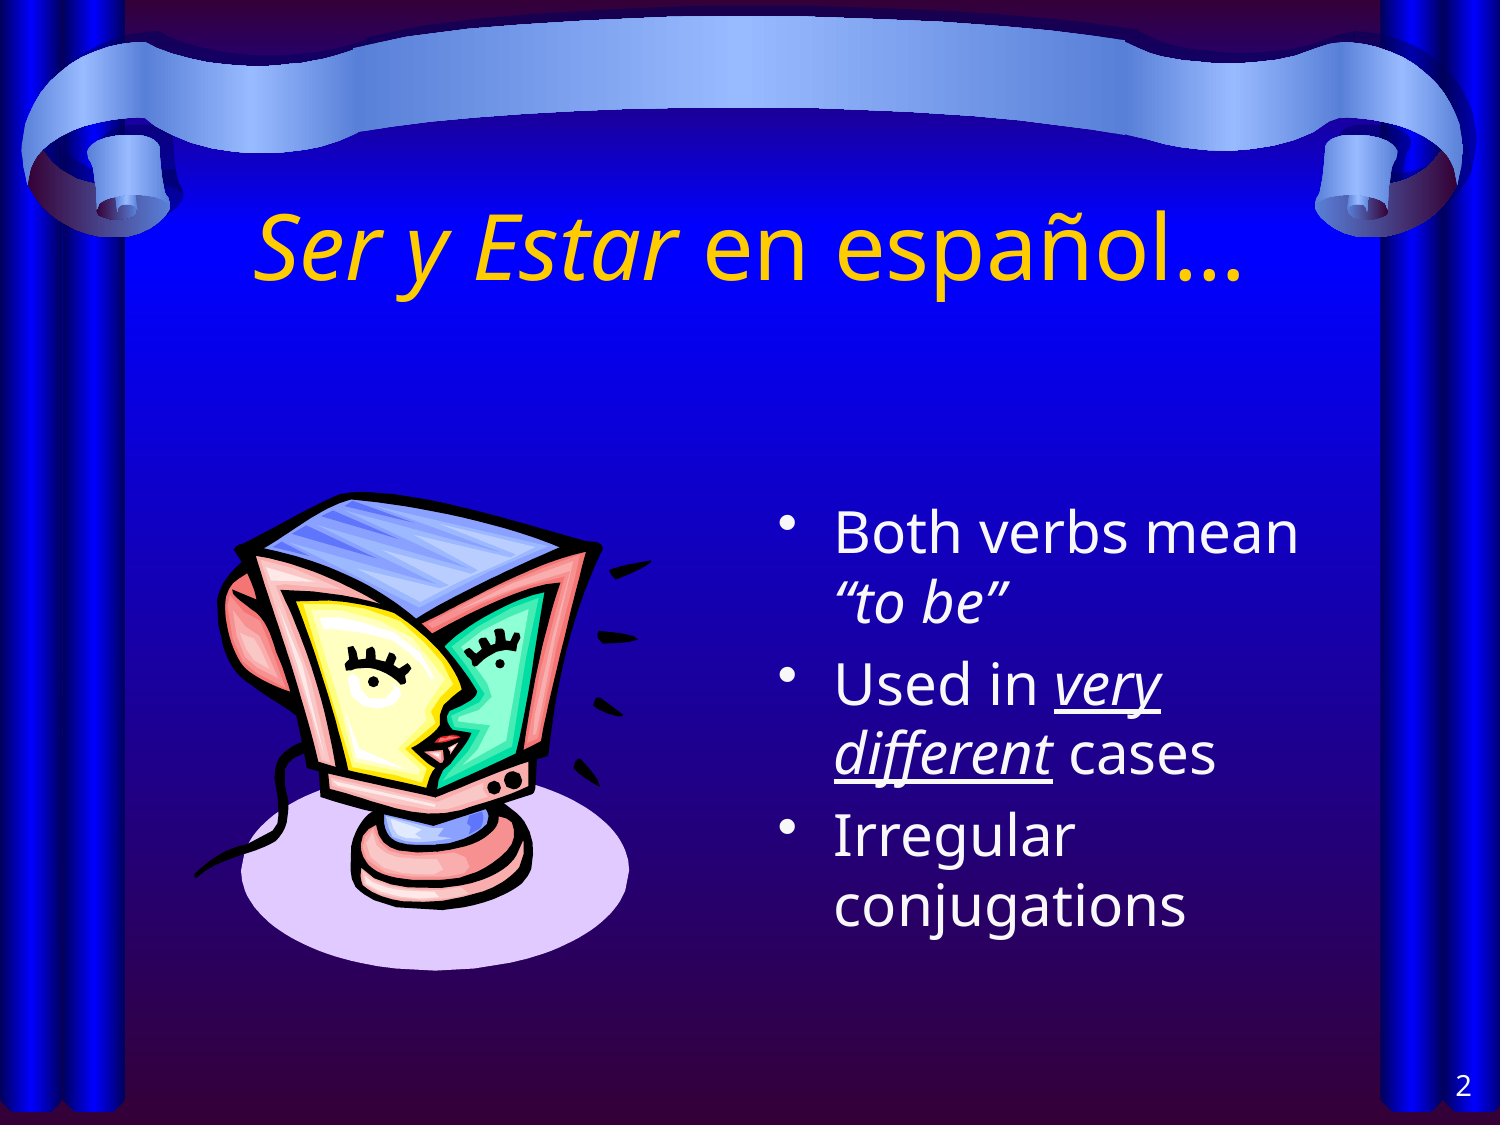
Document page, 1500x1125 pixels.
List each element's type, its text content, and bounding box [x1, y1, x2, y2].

list Both verbs mean “to be” Used in very different cases Irregular conjugations [762, 487, 1388, 975]
slide_number 2 [1187, 1050, 1500, 1125]
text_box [193, 487, 656, 976]
title Ser y Estar en español… [112, 149, 1388, 338]
